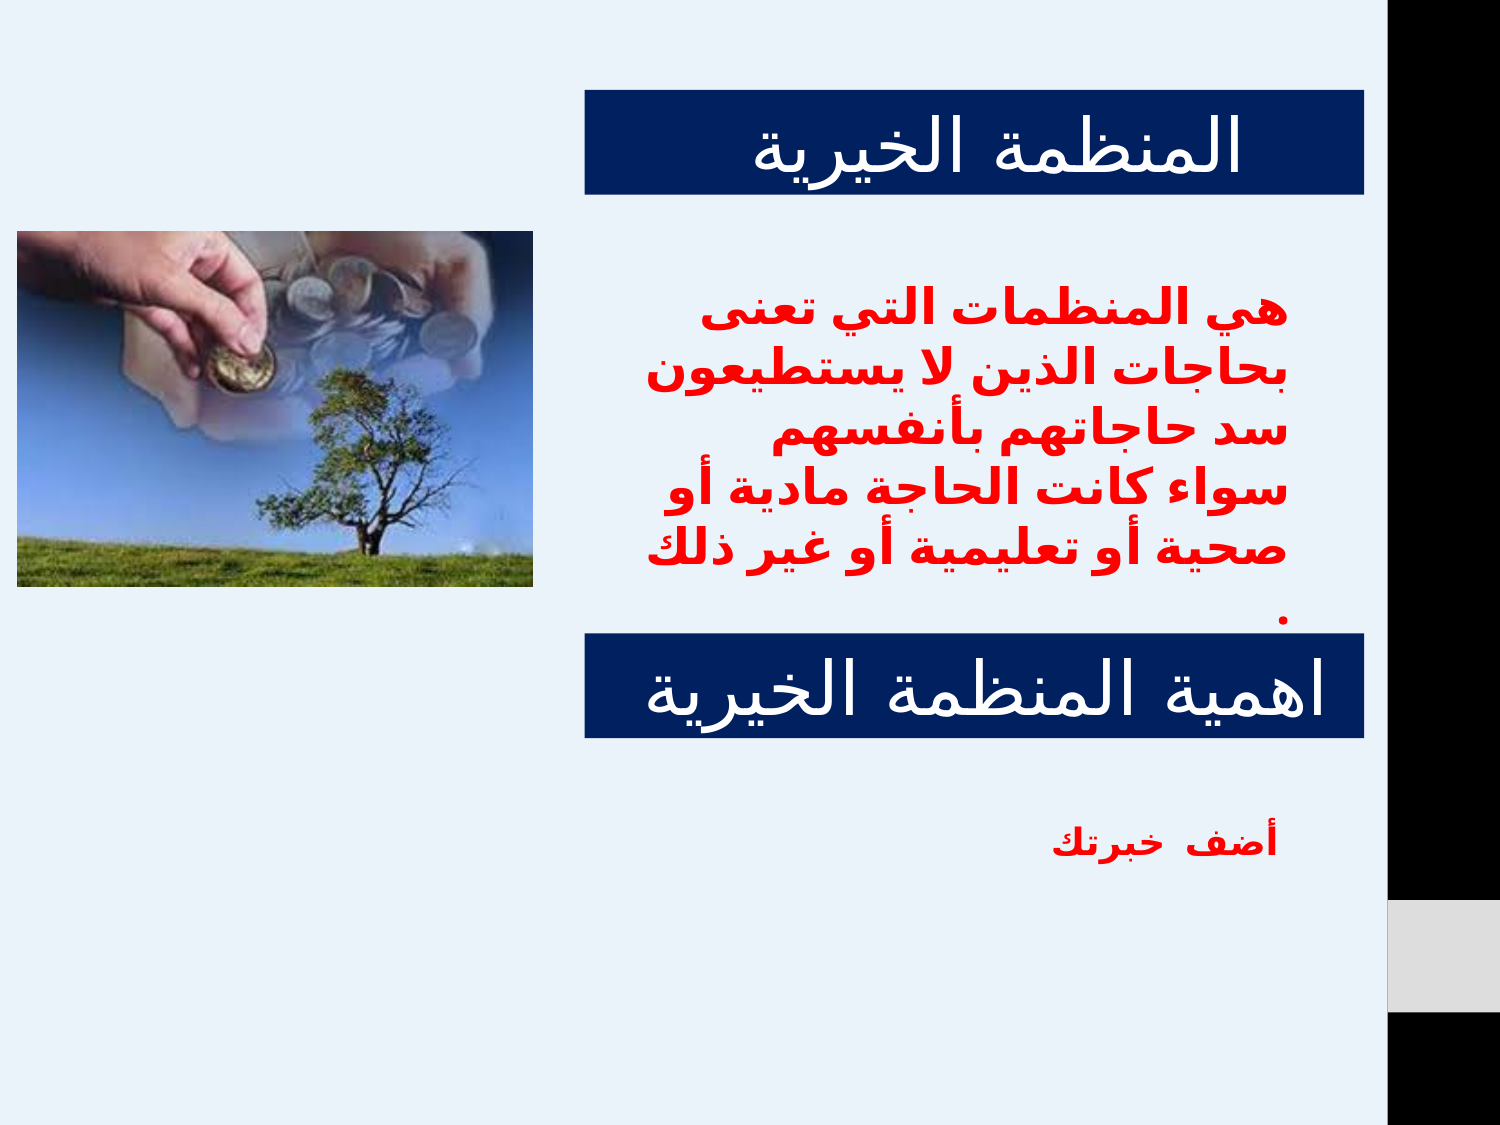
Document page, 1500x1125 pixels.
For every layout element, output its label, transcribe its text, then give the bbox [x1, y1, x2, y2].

text_box هي المنظمات التي تعنى بحاجات الذين لا يستطيعون سد حاجاتهم بأنفسهم سواء كانت الحاجة مادية أو صحية أو تعليمية أو غير ذلك . [620, 267, 1306, 642]
text_box المنظمة الخيرية [584, 89, 1365, 195]
text_box أضف خبرتك [773, 810, 1294, 871]
text_box اهمية المنظمة الخيرية [584, 633, 1365, 739]
picture [17, 231, 534, 587]
